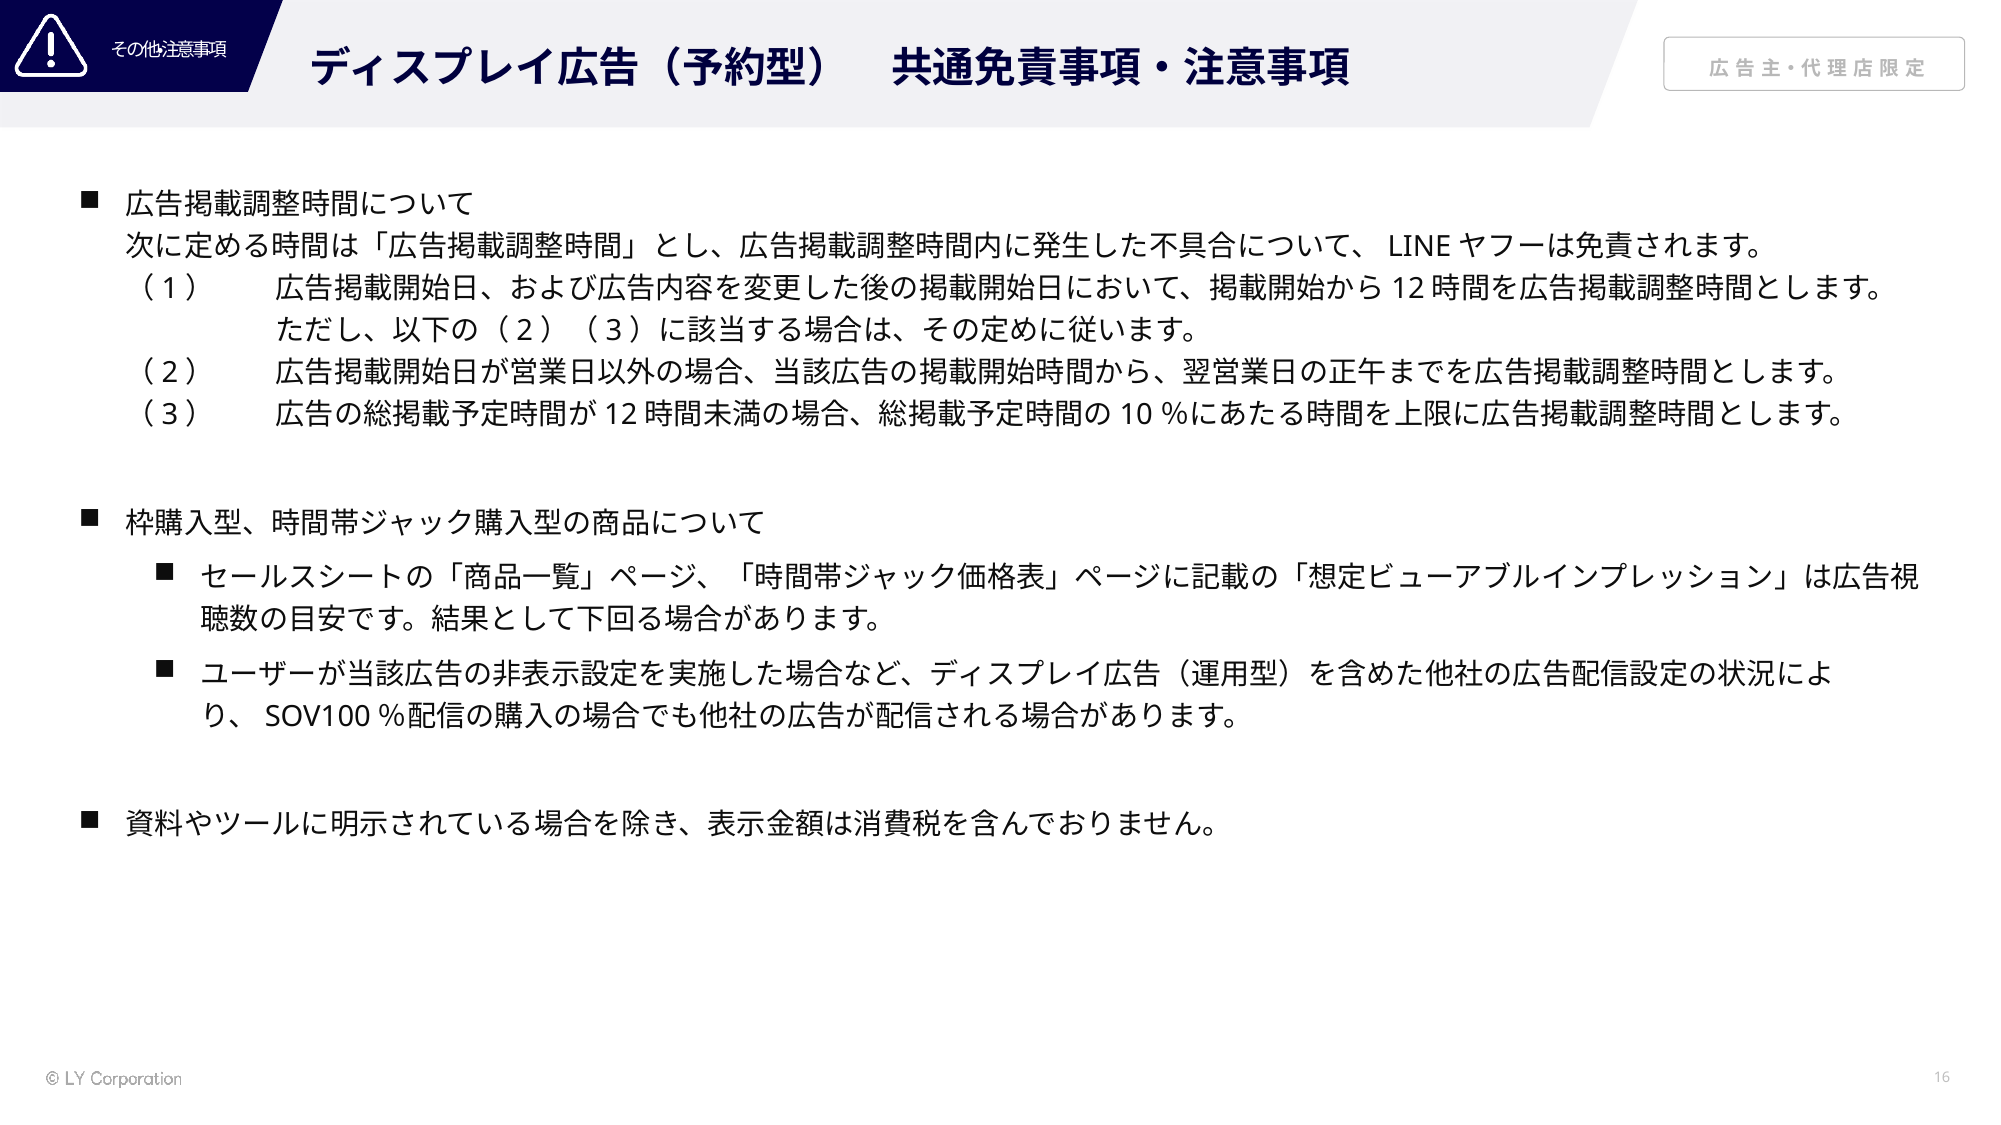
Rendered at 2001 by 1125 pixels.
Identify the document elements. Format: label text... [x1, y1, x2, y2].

list ディスプレイ広告（予約型） 共通免責事項・注意事項 [309, 41, 1645, 97]
text_box 広告掲載調整時間について 次に定める時間は「広告掲載調整時間」とし、広告掲載調整時間内に発生した不具合について、LINEヤフーは免責されます。 （1） 広告掲載開始日、および広告内容を変更した後の掲載開始日において、掲載開始から12時間を広告掲載調整時間とします。 ただし、以下の（2）（3）に該当する場合は、その定めに従います。 （2） 広告掲載開始日が営業日以外の場合、当該広告の掲載開始時間から、翌営業日の正午までを広告掲載調整時間とします。 （3） 広告の総掲載予定時間が12時間未満の場合、総掲載予定時間の10％にあたる時間を上限に広告掲載調整時間とします。 枠購入型、時間帯ジャック購入型の商品について セールスシートの「商品一覧」ページ、「時間帯ジャック価格表」ページに記載の「想定ビューアブルインプレッション」は広告視聴数の目安です。結果として下回る場合があります。 ユーザーが当該広告の非表示設定を実施した場合など、ディスプレイ広告（運用型）を含めた他社の広告配信設定の状況により、SOV100％配信の購入の場合でも他社の広告が配信される場合があります。 資料やツールに明示されている場合を除き、表示金額は消費税を含んでおりません。 [78, 178, 1922, 841]
picture [9, 5, 92, 87]
list その他・注意事項 [97, 13, 240, 81]
picture [46, 1071, 181, 1088]
